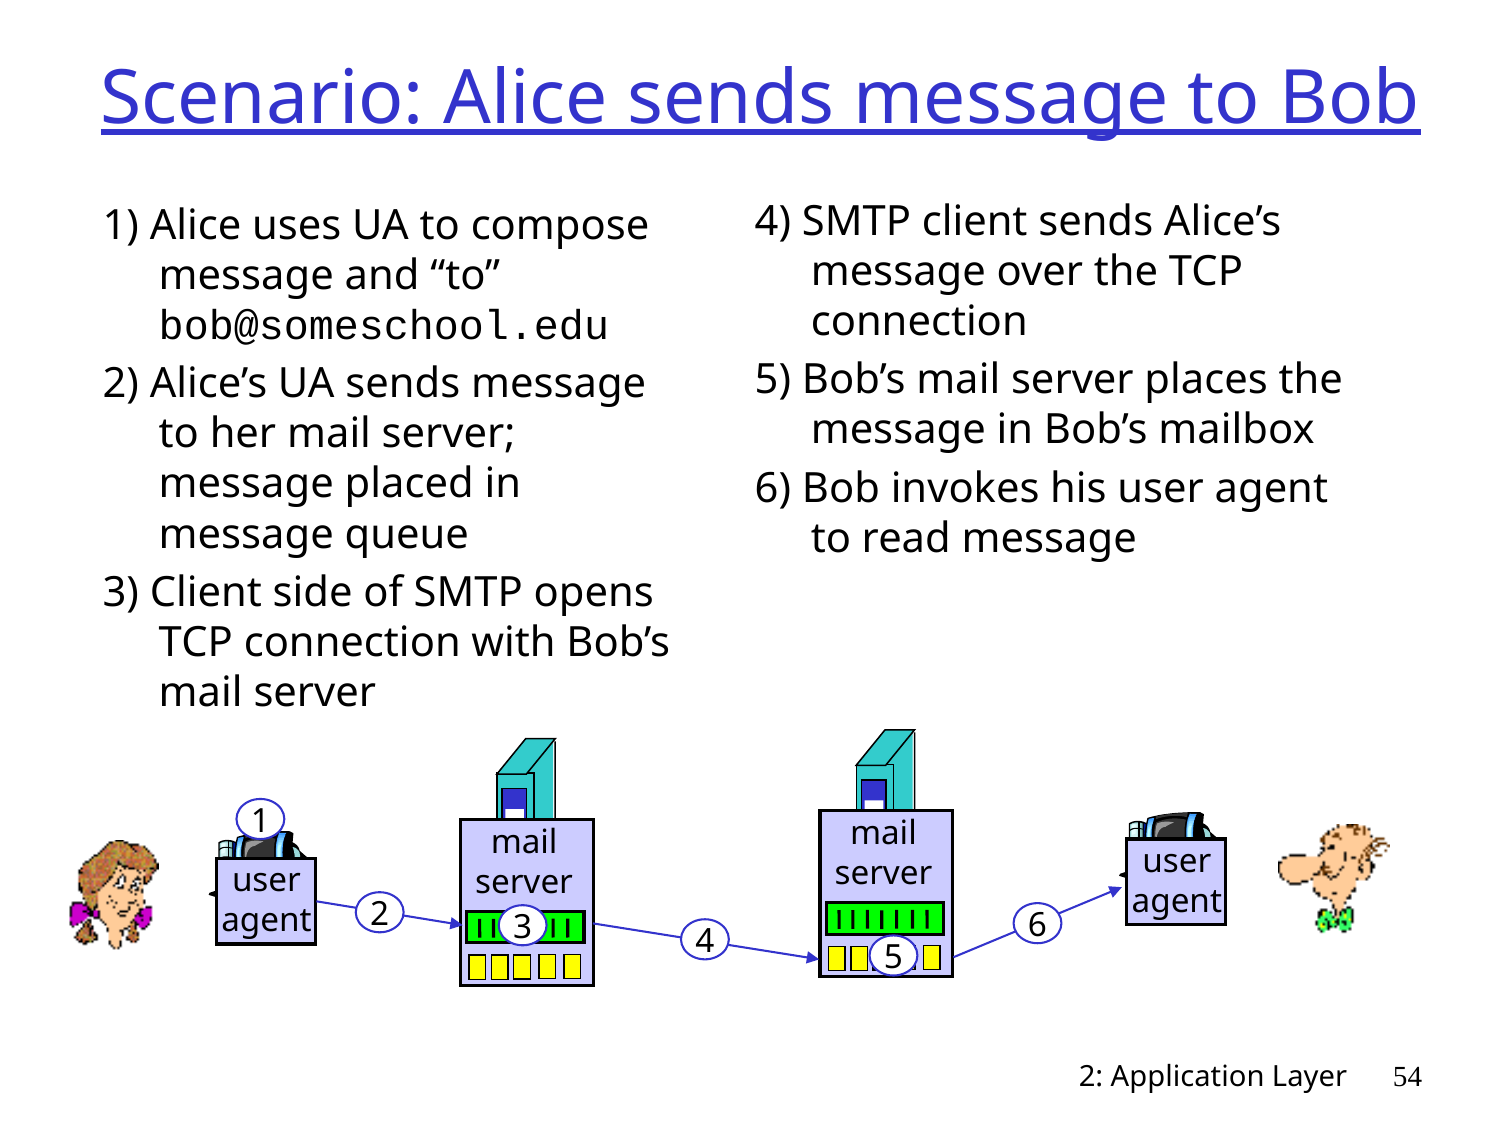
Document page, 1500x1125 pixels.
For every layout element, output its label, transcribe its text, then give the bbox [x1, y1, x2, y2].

text_box 2 [355, 892, 404, 933]
list 1) Alice uses UA to compose message and “to” bob@someschool.edu 2) Alice’s UA sends message to her mail server; message placed in message queue 3) Client side of SMTP opens TCP connection with Bob’s mail server [87, 190, 713, 719]
list 4) SMTP client sends Alice’s message over the TCP connection 5) Bob’s mail server places the message in Bob’s mailbox 6) Bob invokes his user agent to read message [739, 185, 1365, 723]
slide_number 54 [1362, 1049, 1438, 1125]
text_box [208, 830, 325, 947]
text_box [458, 738, 594, 986]
footer 2: Application Layer [887, 1049, 1362, 1125]
text_box [728, 944, 812, 964]
text_box 1 [236, 798, 285, 828]
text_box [817, 729, 954, 977]
text_box 6 [1013, 903, 1062, 944]
picture [1278, 824, 1390, 938]
text_box [404, 915, 453, 930]
text_box 4 [680, 919, 729, 960]
picture [65, 839, 159, 955]
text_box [1118, 811, 1236, 928]
text_box [1059, 886, 1113, 914]
title Scenario: Alice sends message to Bob [85, 0, 1437, 188]
